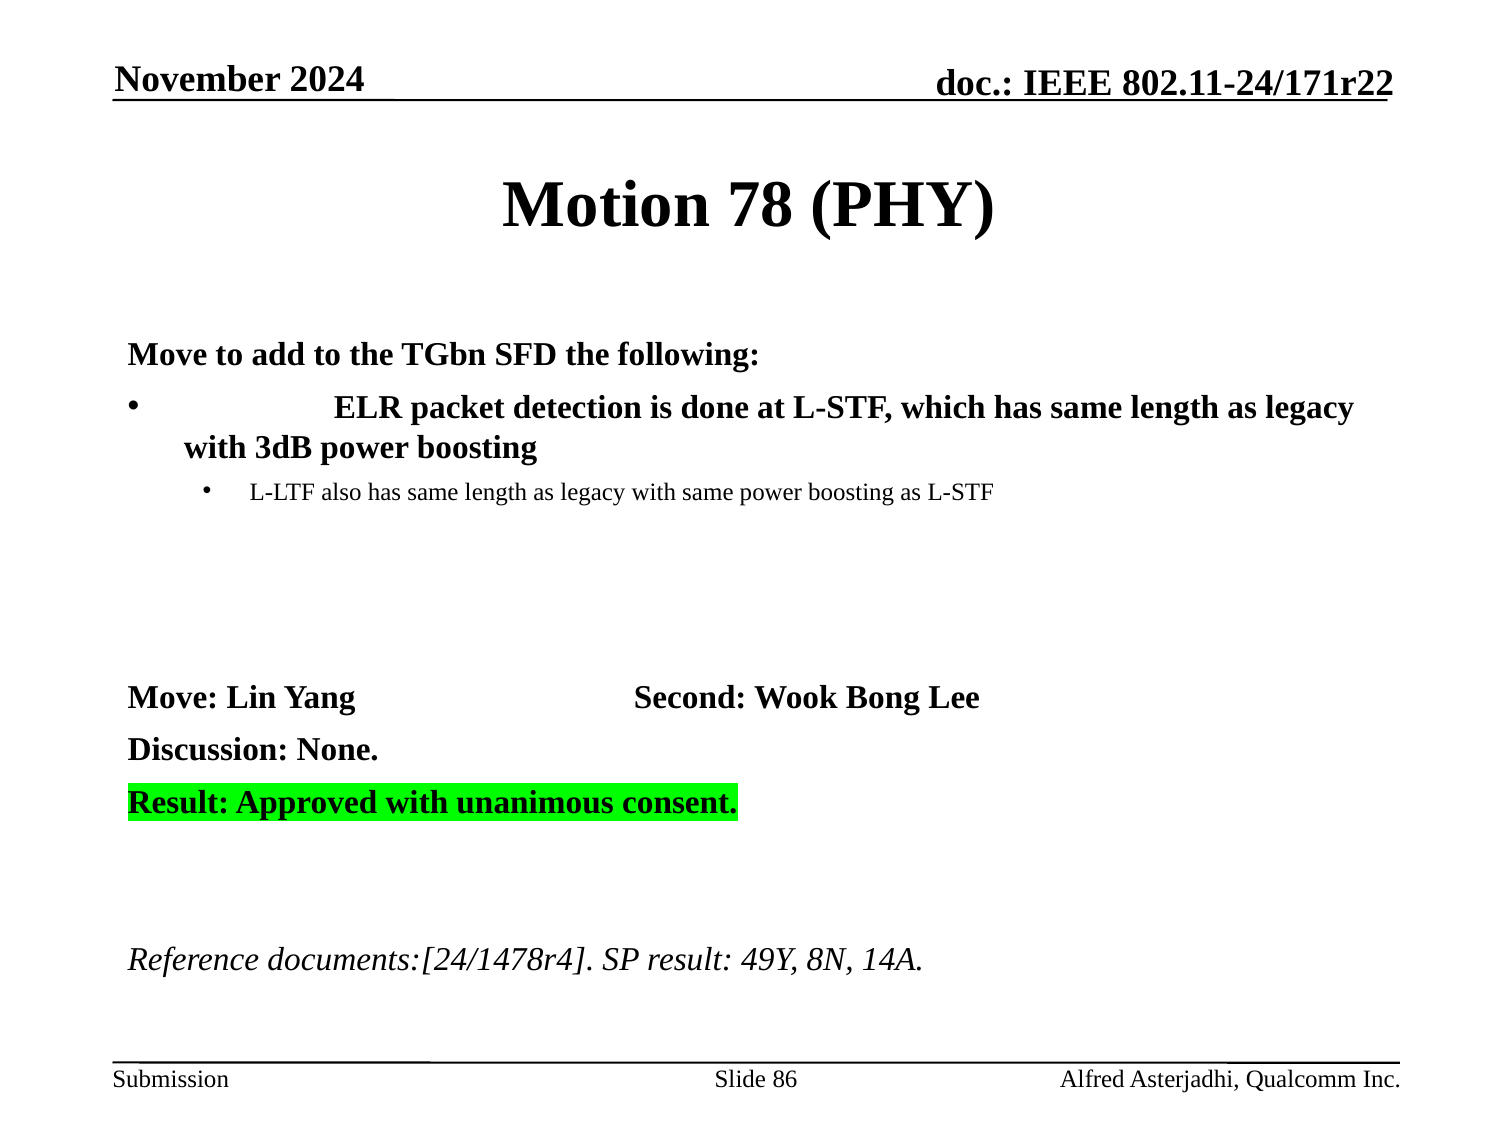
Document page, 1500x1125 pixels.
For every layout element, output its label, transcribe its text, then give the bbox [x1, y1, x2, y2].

footer Alfred Asterjadhi, Qualcomm Inc. [878, 1061, 1402, 1093]
title Motion 78 (PHY) [112, 112, 1388, 288]
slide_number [114, 54, 423, 100]
slide_number Slide 86 [712, 1061, 800, 1123]
list Move to add to the TGbn SFD the following: ELR packet detection is done at L-STF, which has same length as legacy with 3dB power boosting L-LTF also has same length as legacy with same power boosting as L-STF Move: Lin Yang Second: Wook Bong Lee Discussion: None. Result: Approved with unanimous consent. Reference documents:[24/1478r4]. SP result: 49Y, 8N, 14A. [112, 324, 1388, 1000]
